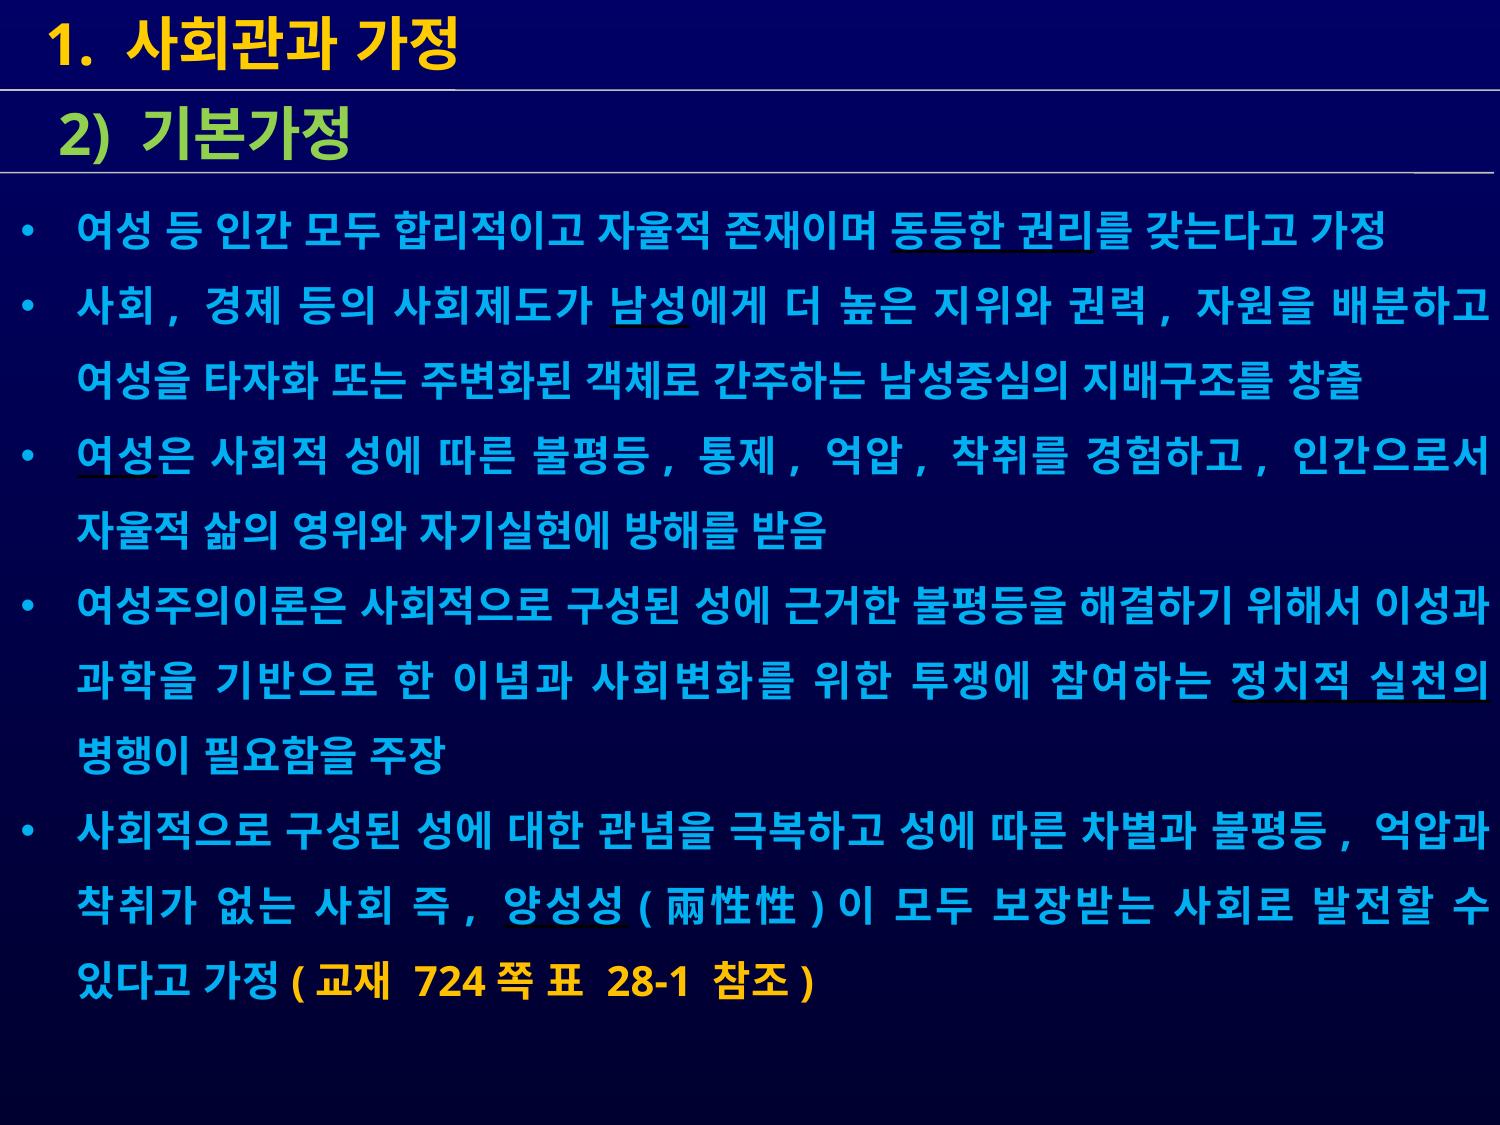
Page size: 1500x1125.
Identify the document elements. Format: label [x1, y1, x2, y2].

text_box [0, 0, 1500, 1010]
